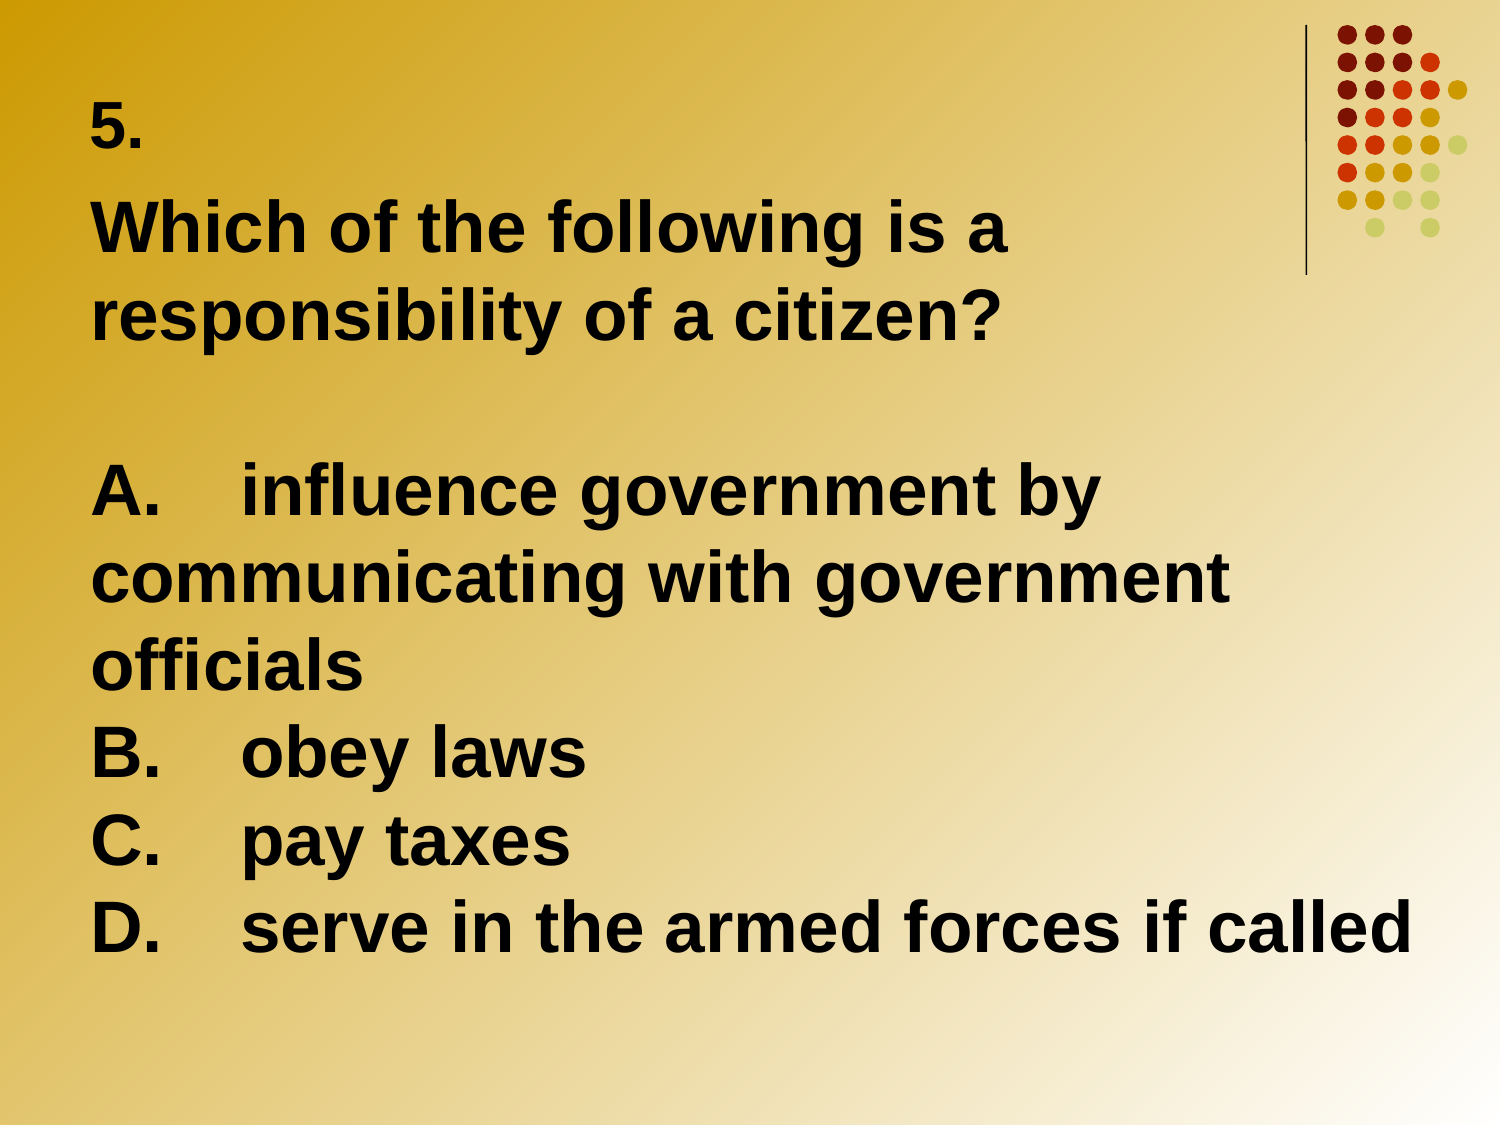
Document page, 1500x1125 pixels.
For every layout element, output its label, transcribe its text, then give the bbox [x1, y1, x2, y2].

text_box 5. [74, 74, 213, 170]
title Which of the following is a responsibility of a citizen? A. influence government by communicating with government officials B. obey laws C. pay taxes D. serve in the armed forces if called [75, 762, 1450, 975]
